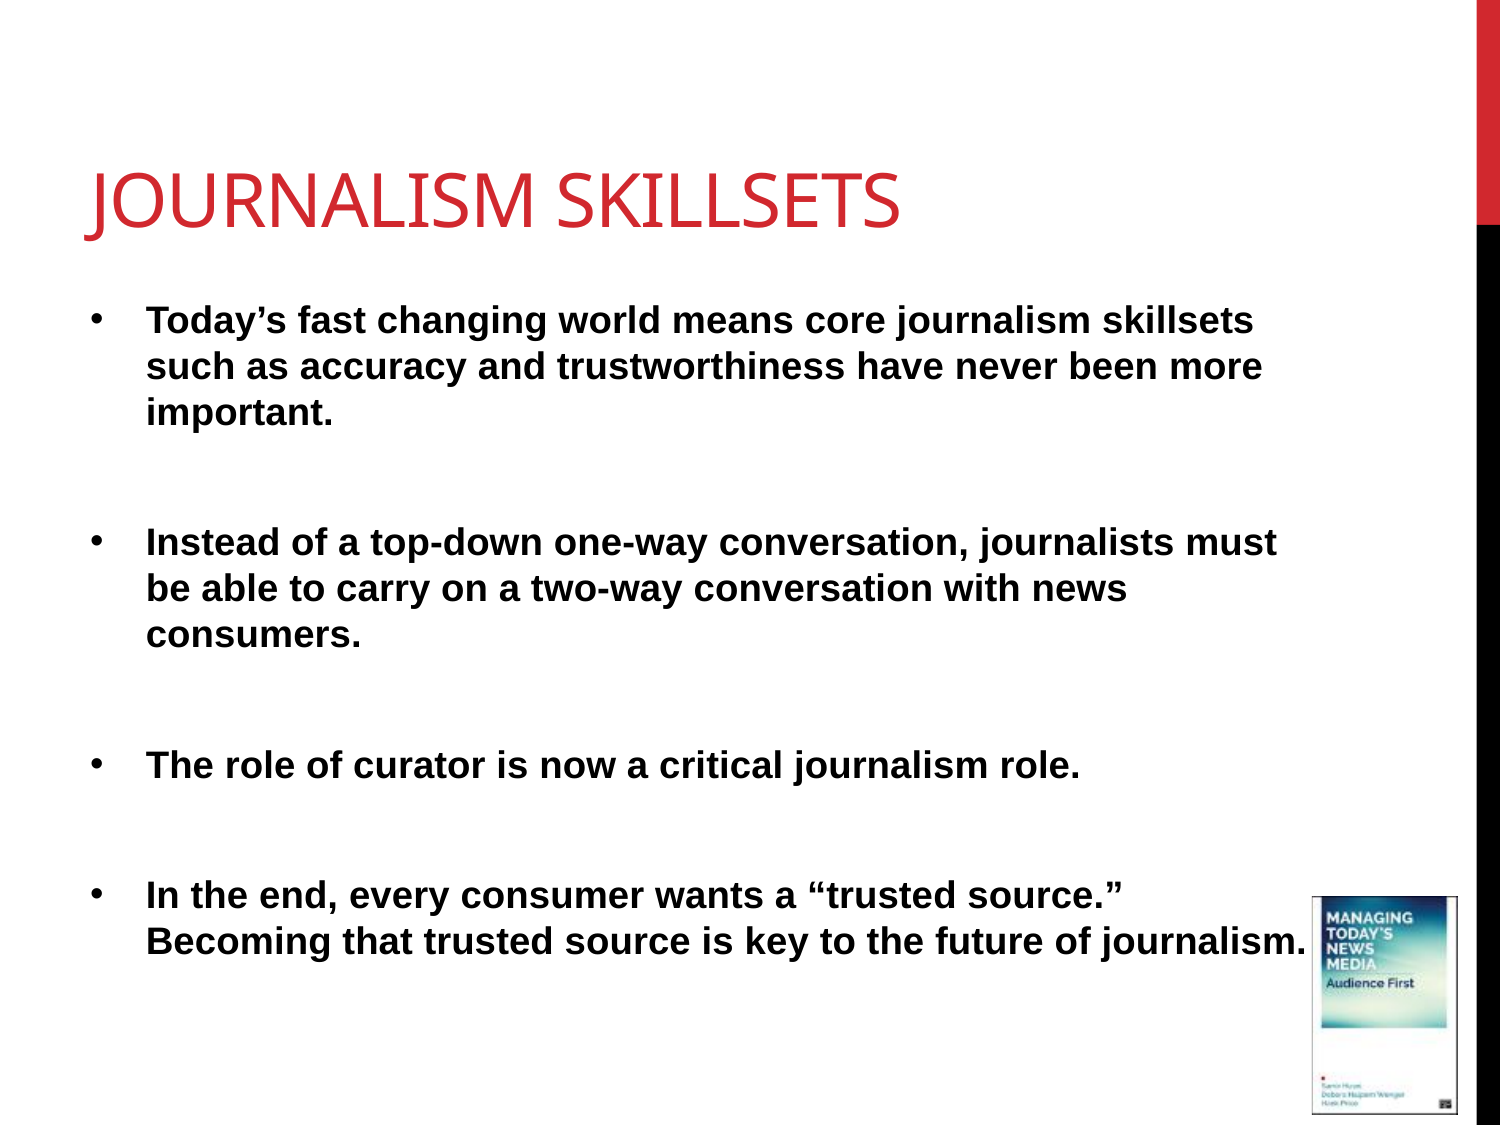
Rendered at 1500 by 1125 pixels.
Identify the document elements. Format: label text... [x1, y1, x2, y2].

title Journalism skillsets [75, 25, 1025, 250]
list Today’s fast changing world means core journalism skillsets such as accuracy and trustworthiness have never been more important. Instead of a top-down one-way conversation, journalists must be able to carry on a two-way conversation with news consumers. The role of curator is now a critical journalism role. In the end, every consumer wants a “trusted source.” Becoming that trusted source is key to the future of journalism. [75, 287, 1325, 1005]
picture [1311, 896, 1458, 1115]
